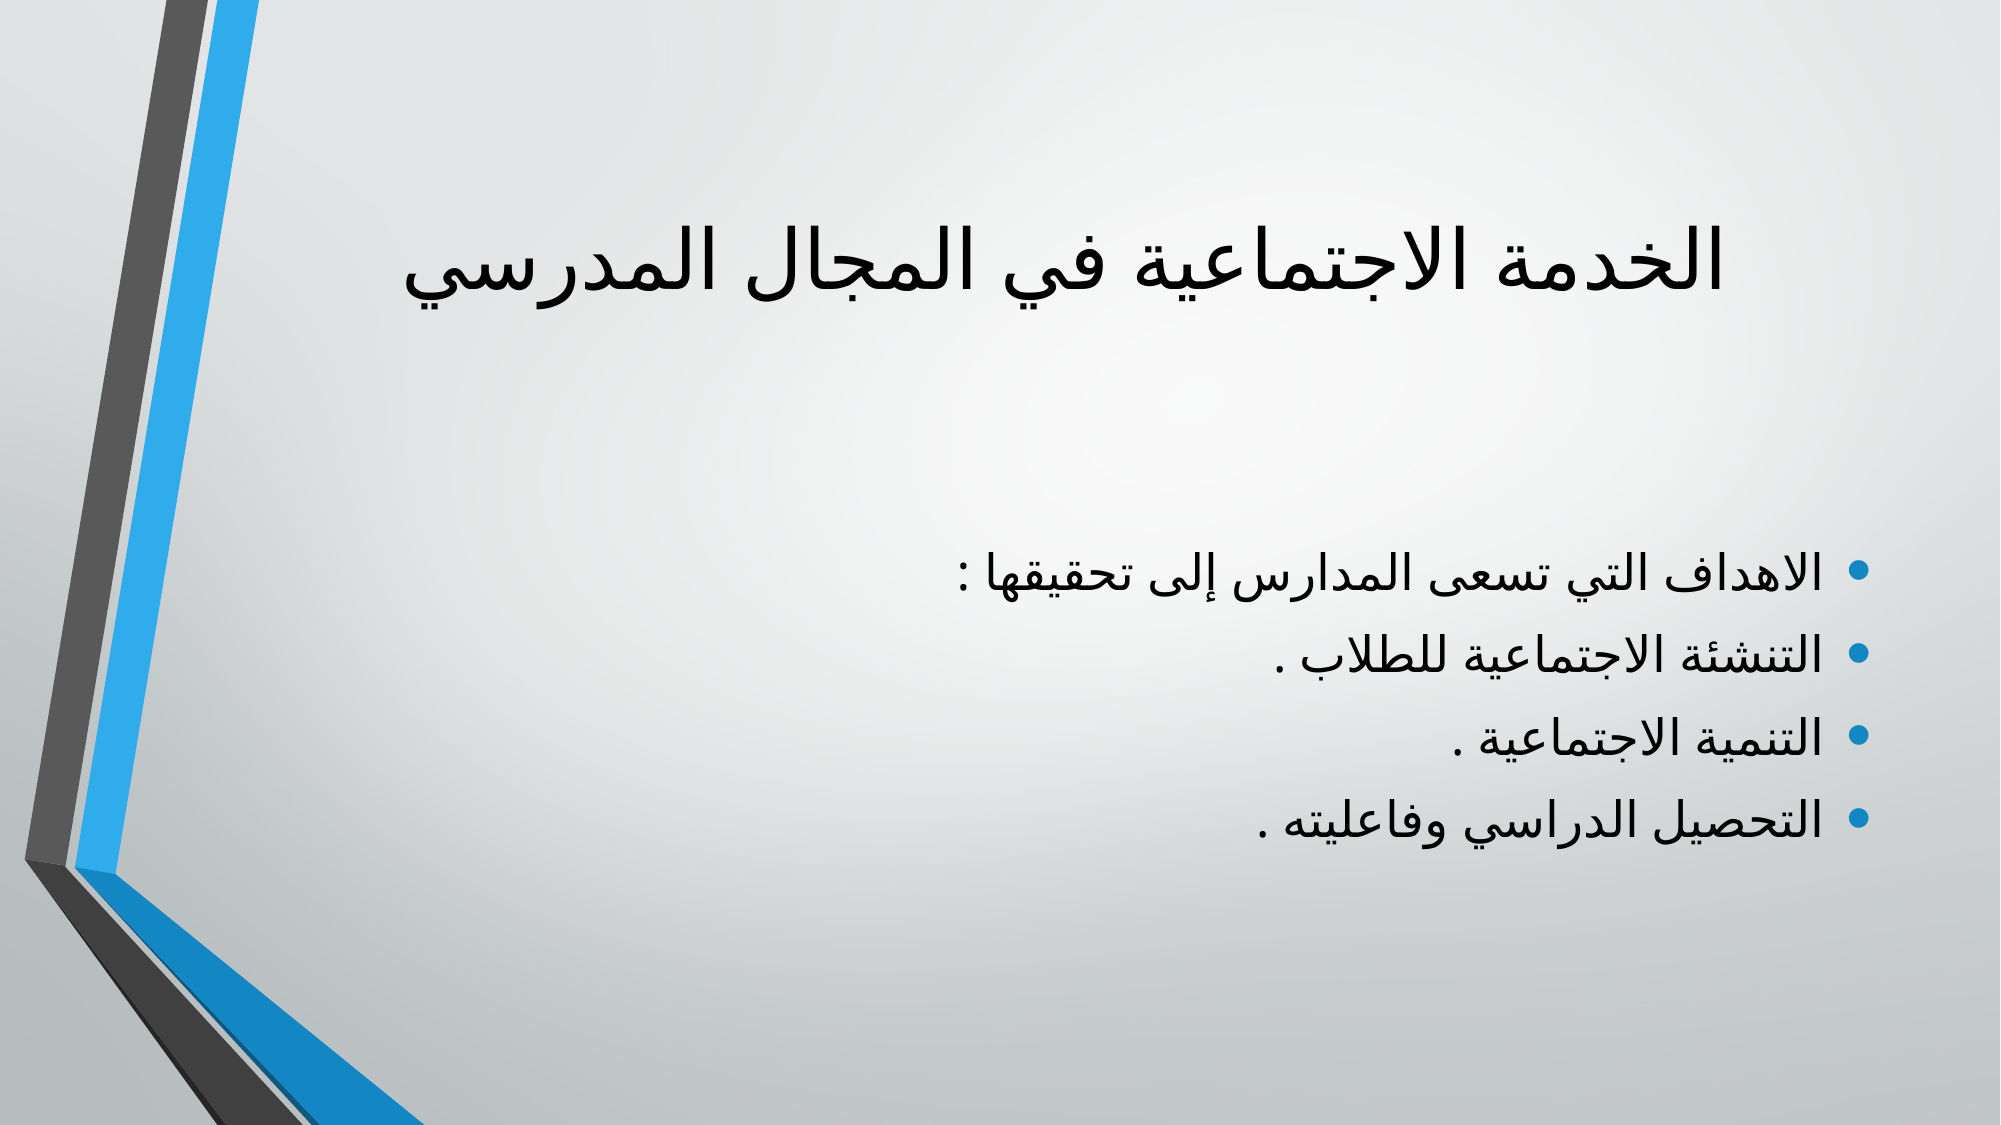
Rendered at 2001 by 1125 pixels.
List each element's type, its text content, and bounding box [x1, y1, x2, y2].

list الاهداف التي تسعى المدارس إلى تحقيقها : التنشئة الاجتماعية للطلاب . التنمية الاجتماعية . التحصيل الدراسي وفاعليته . [243, 437, 1887, 950]
title الخدمة الاجتماعية في المجال المدرسي [243, 112, 1887, 400]
